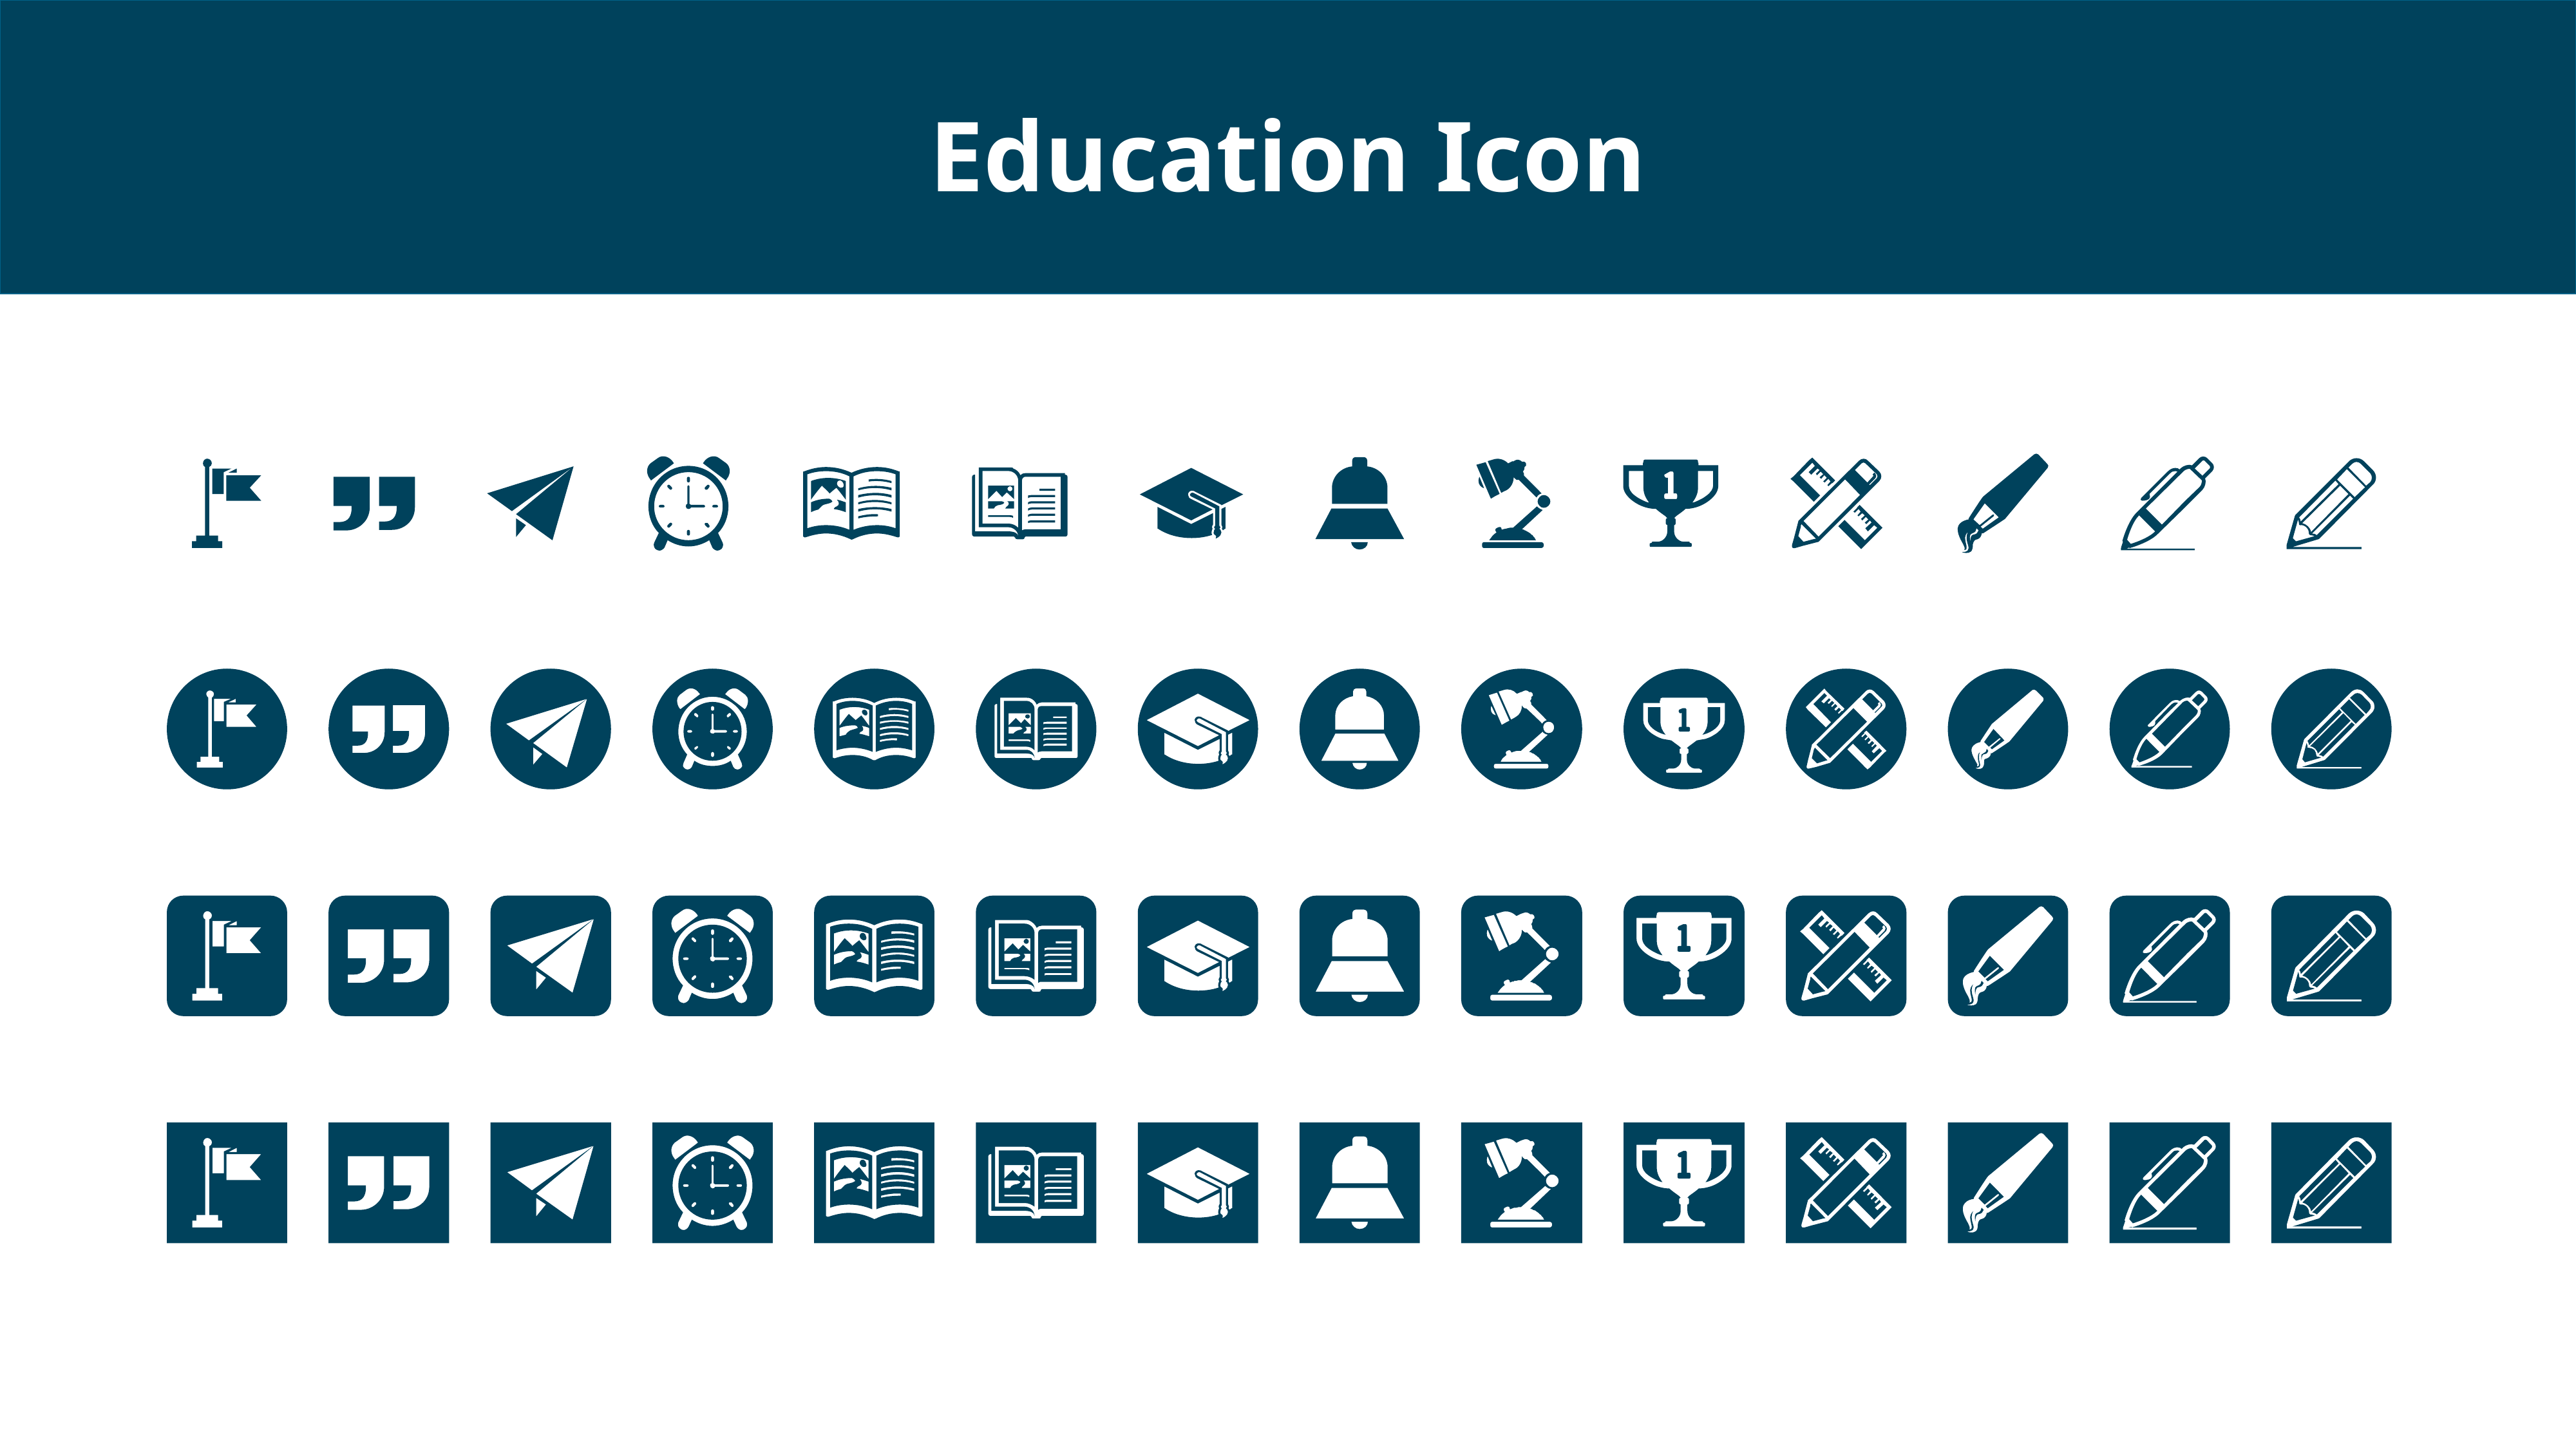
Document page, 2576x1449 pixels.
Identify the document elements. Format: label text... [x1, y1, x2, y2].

text_box [1537, 495, 1551, 508]
text_box [1299, 1122, 1420, 1244]
text_box [1786, 668, 1907, 790]
text_box [1488, 459, 1542, 498]
text_box [1332, 457, 1388, 504]
text_box [1624, 895, 1745, 1016]
text_box [1461, 668, 1582, 790]
text_box [2121, 456, 2214, 551]
text_box [2271, 895, 2392, 1016]
text_box [1221, 507, 1226, 531]
text_box [652, 668, 773, 790]
text_box [333, 477, 370, 531]
text_box [1139, 468, 1244, 521]
text_box [1786, 1122, 1907, 1244]
text_box [814, 1122, 934, 1244]
text_box [328, 668, 450, 790]
text_box [1476, 462, 1500, 499]
text_box [652, 895, 773, 1016]
text_box [490, 895, 611, 1016]
text_box [1315, 508, 1405, 540]
text_box [167, 1122, 287, 1244]
text_box [1786, 895, 1907, 1016]
text_box [1957, 453, 2049, 553]
text_box [212, 468, 232, 495]
text_box [1838, 504, 1883, 549]
text_box [379, 477, 415, 530]
text_box [972, 467, 1068, 540]
text_box [803, 467, 900, 540]
text_box [1299, 895, 1420, 1016]
text_box [2271, 1122, 2392, 1244]
text_box [167, 668, 287, 790]
text_box [2109, 1122, 2230, 1244]
text_box [228, 468, 237, 473]
text_box [976, 668, 1097, 790]
text_box [2109, 895, 2230, 1016]
text_box [328, 895, 450, 1016]
text_box [2286, 458, 2376, 549]
text_box [814, 895, 934, 1016]
text_box [1489, 506, 1543, 540]
text_box [1157, 507, 1213, 538]
text_box [192, 459, 223, 548]
text_box [1792, 459, 1882, 549]
text_box [1623, 459, 1719, 547]
text_box [703, 456, 730, 481]
text_box [1947, 1122, 2069, 1244]
text_box [1790, 457, 1835, 502]
text_box [1482, 542, 1544, 548]
text_box [976, 1122, 1097, 1244]
text_box [1947, 895, 2069, 1016]
text_box [648, 466, 729, 551]
text_box [226, 475, 261, 501]
text_box [1137, 1122, 1258, 1244]
text_box [1624, 668, 1745, 790]
text_box [1461, 1122, 1582, 1244]
text_box [1189, 493, 1222, 539]
text_box [328, 1122, 450, 1244]
text_box [2271, 668, 2392, 790]
text_box [1137, 668, 1258, 790]
text_box [976, 895, 1097, 1016]
text_box [1947, 668, 2069, 790]
text_box [1351, 542, 1368, 550]
text_box [652, 1122, 773, 1244]
text_box [1137, 895, 1258, 1016]
text_box [2109, 668, 2230, 790]
text_box [647, 456, 674, 481]
title Education Icon [223, 90, 2353, 215]
text_box [487, 466, 574, 540]
text_box [1624, 1122, 1745, 1244]
text_box [490, 1122, 611, 1244]
text_box [490, 668, 611, 790]
text_box [1299, 668, 1420, 790]
text_box [167, 895, 287, 1016]
text_box [814, 668, 934, 790]
text_box [1461, 895, 1582, 1016]
